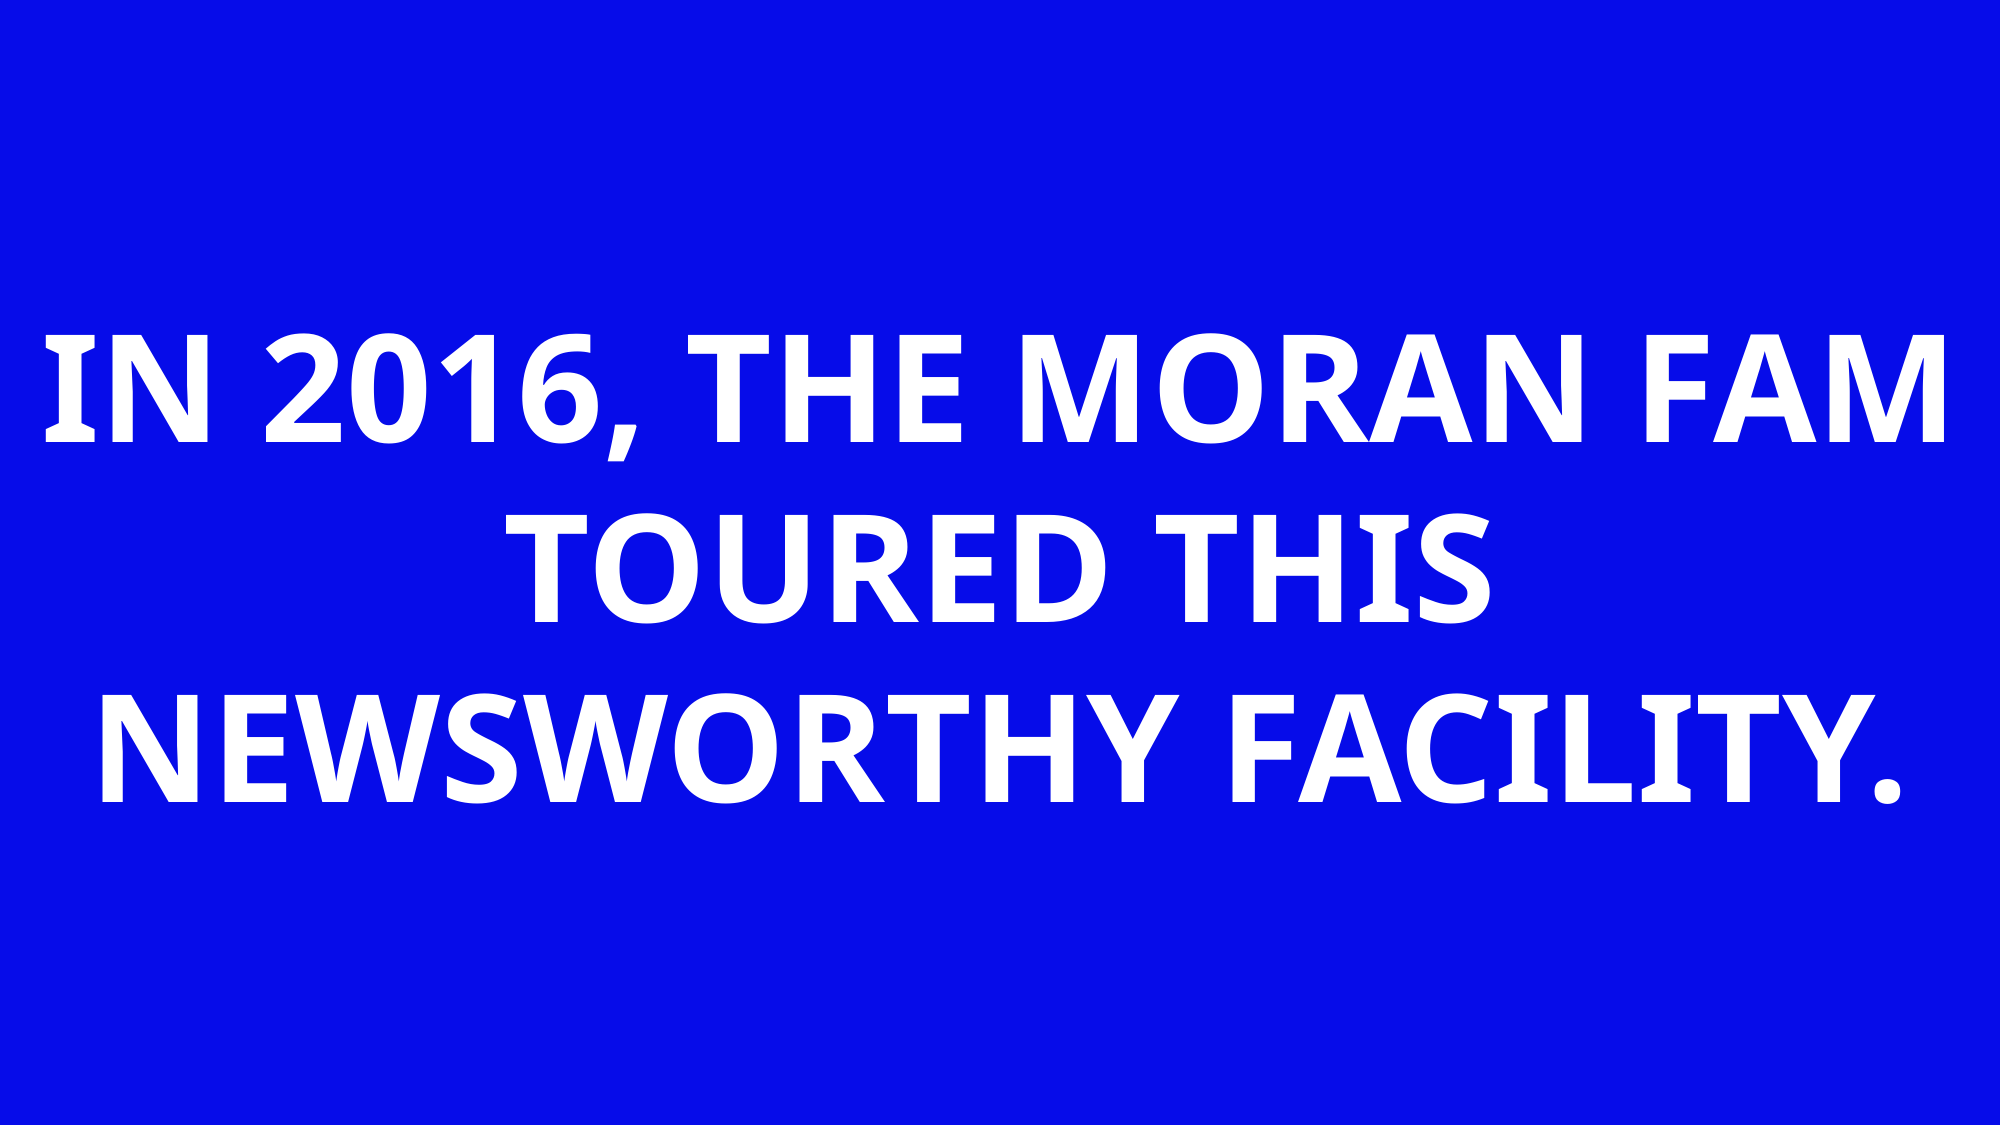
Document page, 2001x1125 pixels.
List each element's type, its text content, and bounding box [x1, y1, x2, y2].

text_box IN 2016, THE MORAN FAM TOURED THIS NEWSWORTHY FACILITY. [0, 0, 2000, 1125]
